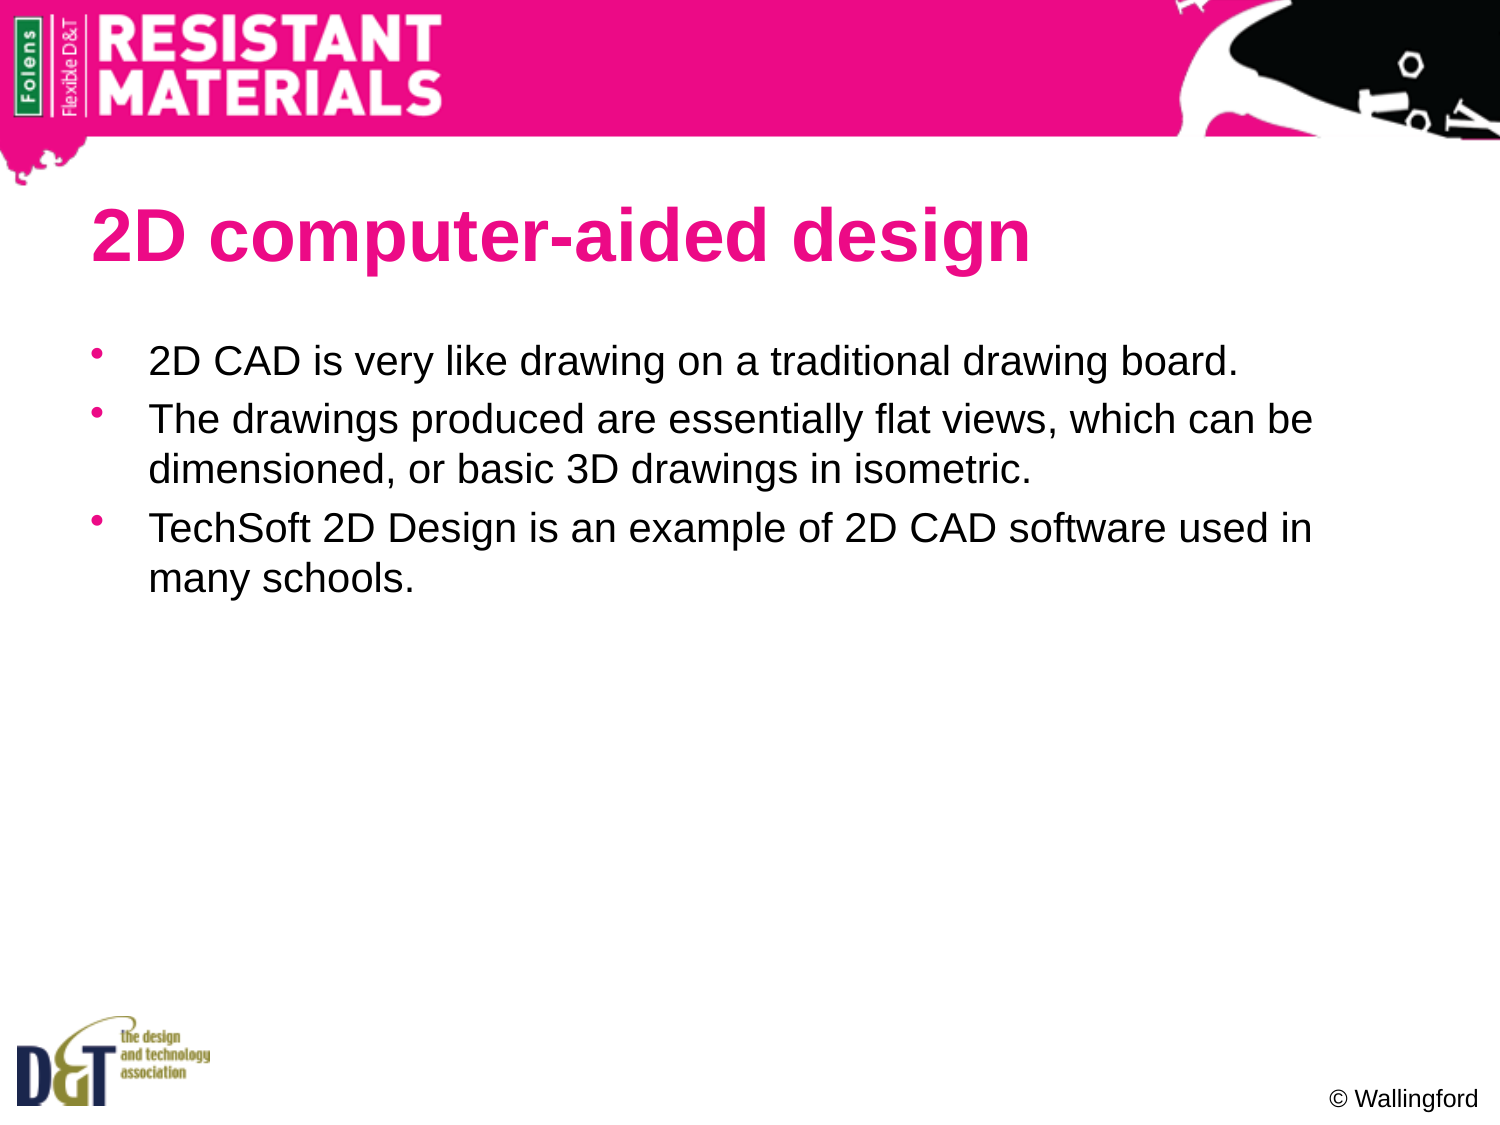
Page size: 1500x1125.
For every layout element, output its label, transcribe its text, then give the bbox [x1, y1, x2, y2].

text_box © Wallingford [1257, 1074, 1495, 1125]
picture [0, 0, 1500, 1125]
list 2D CAD is very like drawing on a traditional drawing board. The drawings produced are essentially flat views, which can be dimensioned, or basic 3D drawings in isometric. TechSoft 2D Design is an example of 2D CAD software used in many schools. [75, 326, 1376, 1005]
title 2D computer-aided design [76, 160, 1427, 301]
